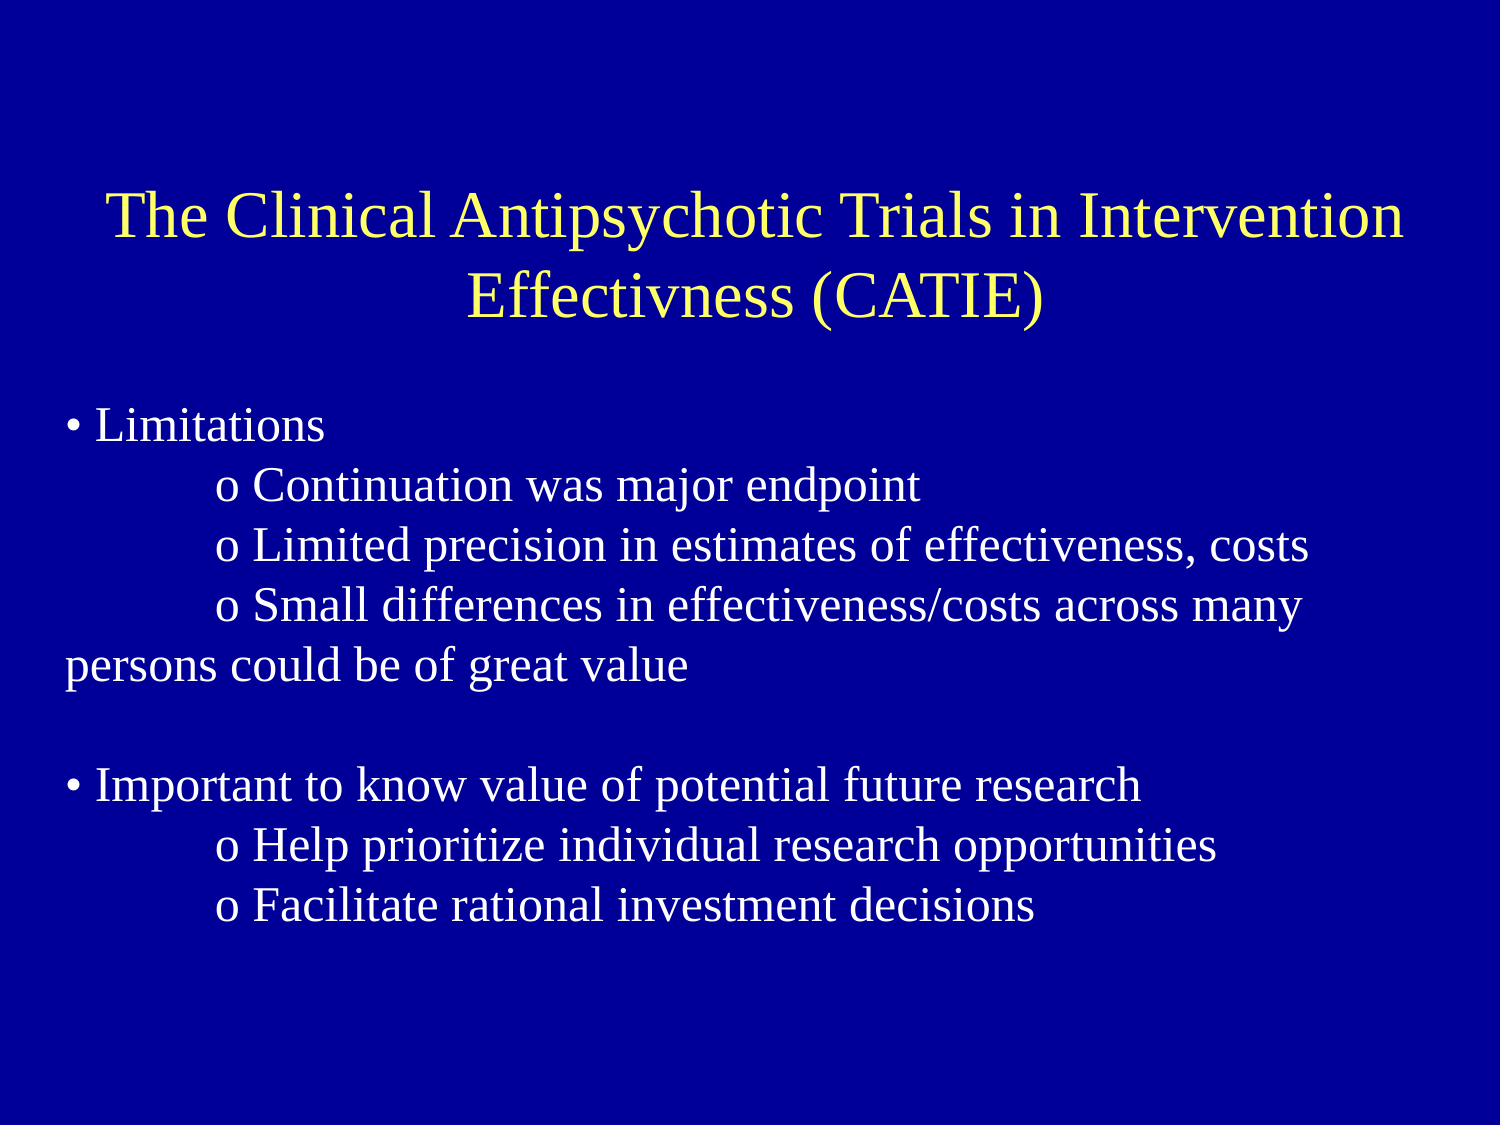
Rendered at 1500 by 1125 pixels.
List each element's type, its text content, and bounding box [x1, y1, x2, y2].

text_box The Clinical Antipsychotic Trials in Intervention Effectivness (CATIE) • Limitations o Continuation was major endpoint o Limited precision in estimates of effectiveness, costs o Small differences in effectiveness/costs across many persons could be of great value • Important to know value of potential future research o Help prioritize individual research opportunities o Facilitate rational investment decisions [49, 163, 1463, 939]
